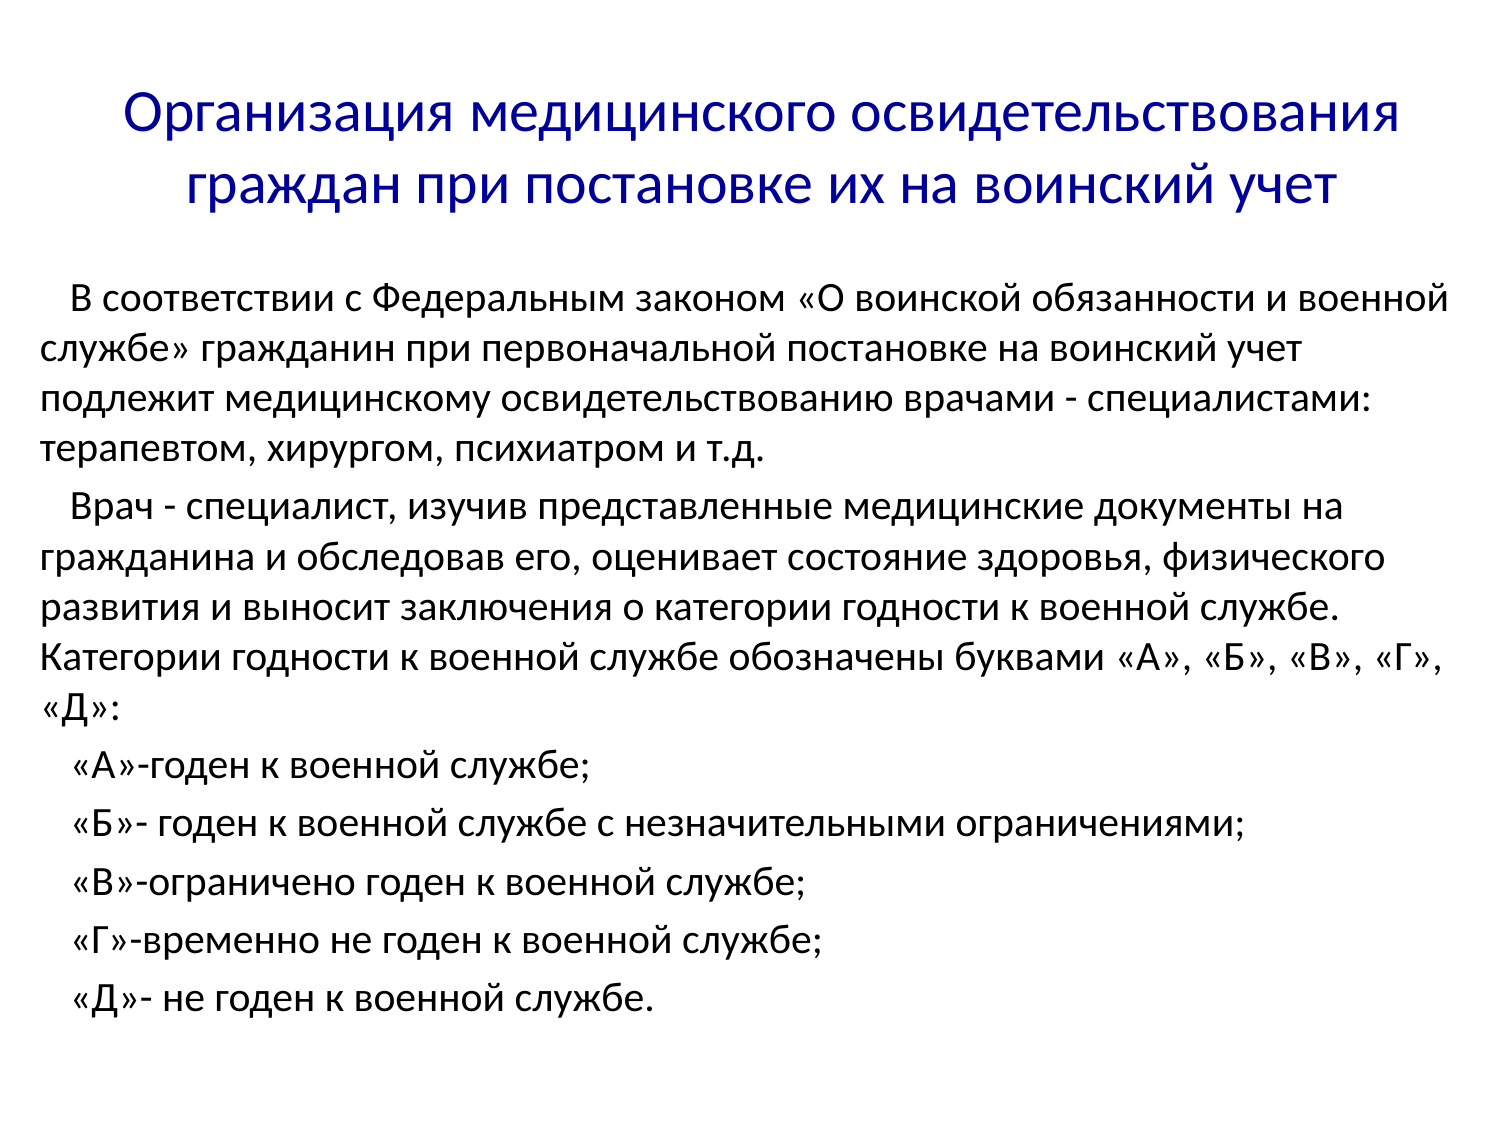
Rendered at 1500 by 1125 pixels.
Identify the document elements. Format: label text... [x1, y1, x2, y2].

title Организация медицинского освидетельствования граждан при постановке их на воинский учет [87, 37, 1438, 250]
list В соответствии с Федеральным законом «О воинской обязанности и военной службе» гражданин при первоначальной постановке на воинский учет подлежит медицинскому освидетельствованию врачами - специалистами: терапевтом, хирургом, психиатром и т.д. Врач - специалист, изучив представленные медицинские документы на гражданина и обследовав его, оценивает состояние здоровья, физического развития и выносит заключения о категории годности к военной службе. Категории годности к военной службе обозначены буквами «А», «Б», «В», «Г», «Д»: «А»-годен к военной службе; «Б»- годен к военной службе с незначительными ограничениями; «В»-ограничено годен к военной службе; «Г»-временно не годен к военной службе; «Д»- не годен к военной службе. [24, 262, 1475, 1100]
